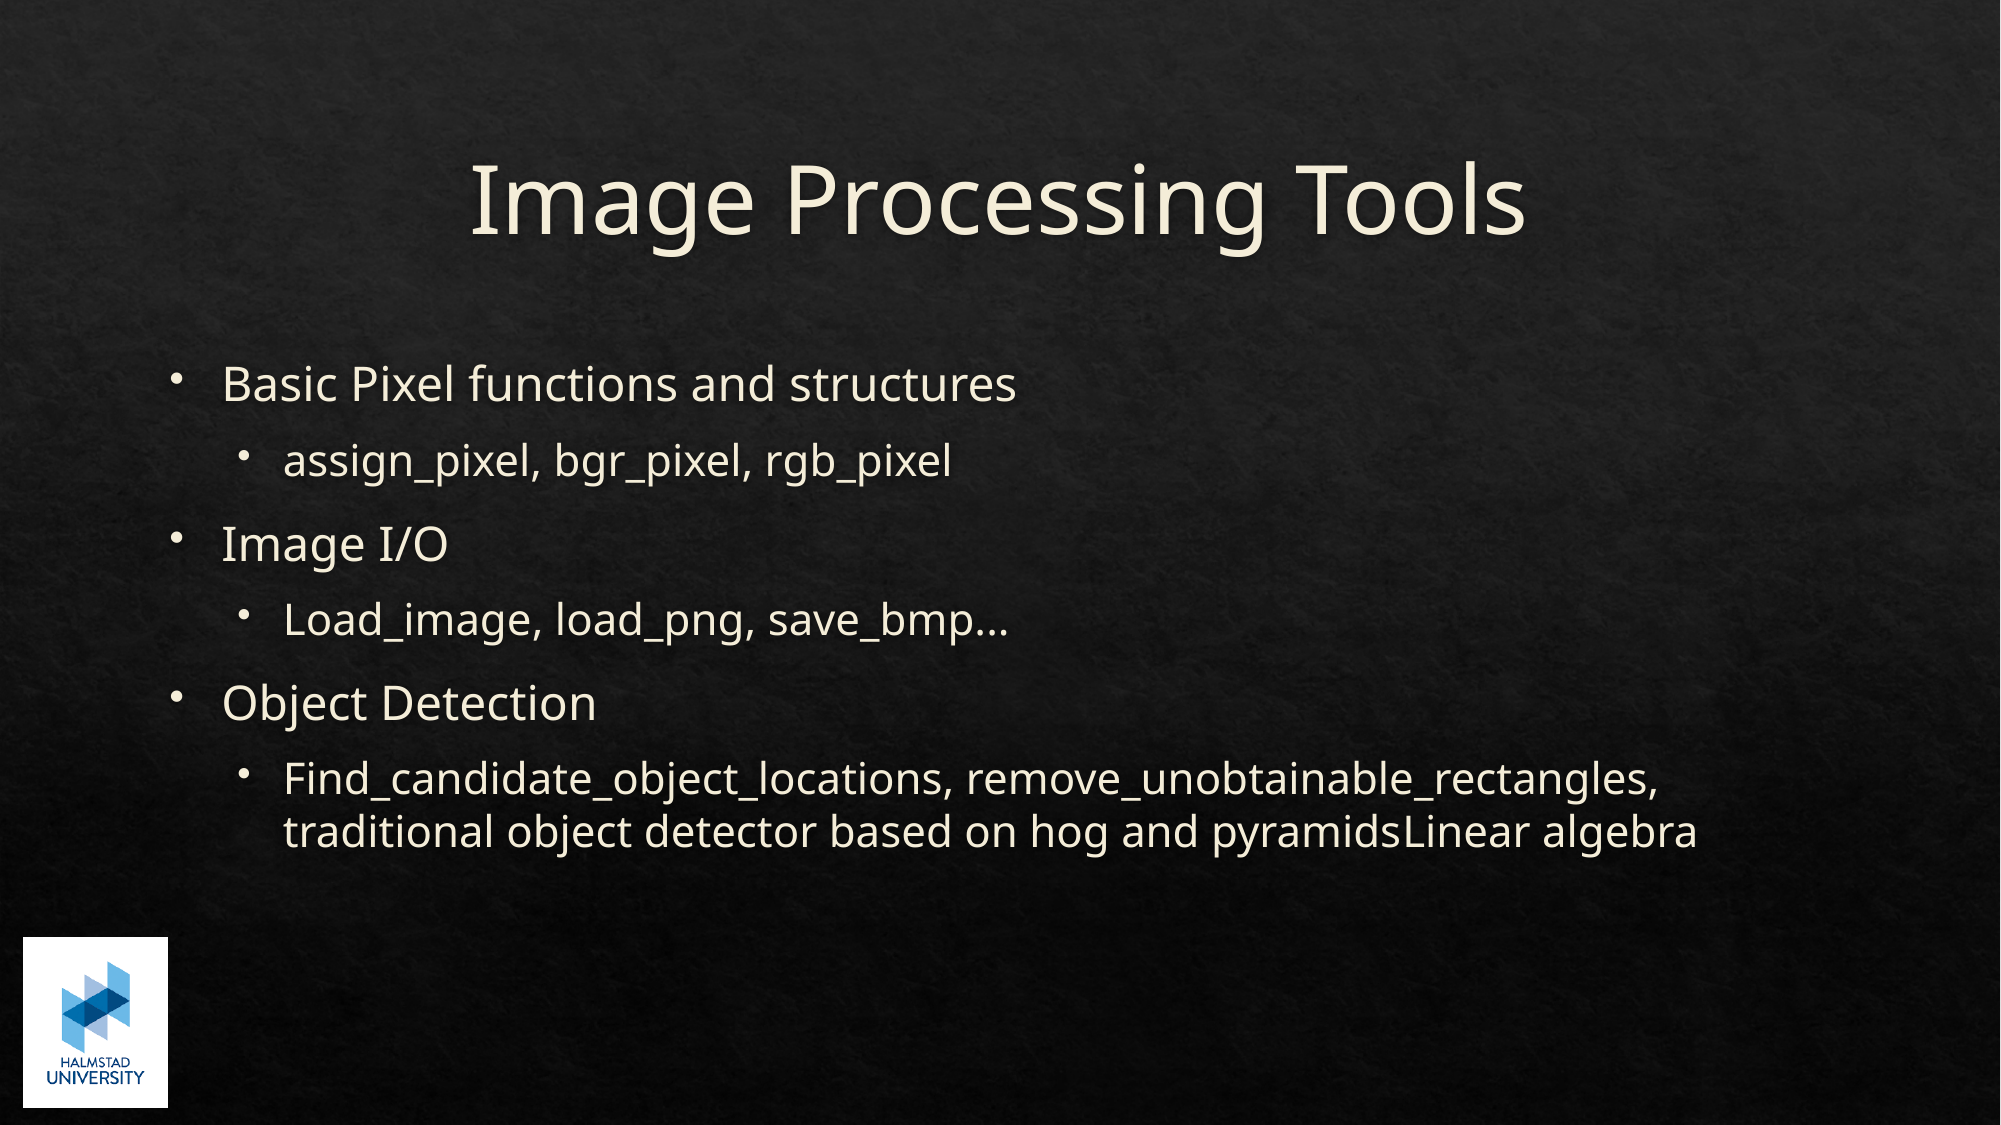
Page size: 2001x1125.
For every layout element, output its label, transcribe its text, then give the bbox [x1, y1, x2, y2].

picture [23, 937, 168, 1108]
title Image Processing Tools [149, 99, 1849, 307]
list Basic Pixel functions and structures assign_pixel, bgr_pixel, rgb_pixel Image I/O Load_image, load_png, save_bmp... Object Detection Find_candidate_object_locations, remove_unobtainable_rectangles, traditional object detector based on hog and pyramidsLinear algebra [149, 340, 1849, 950]
